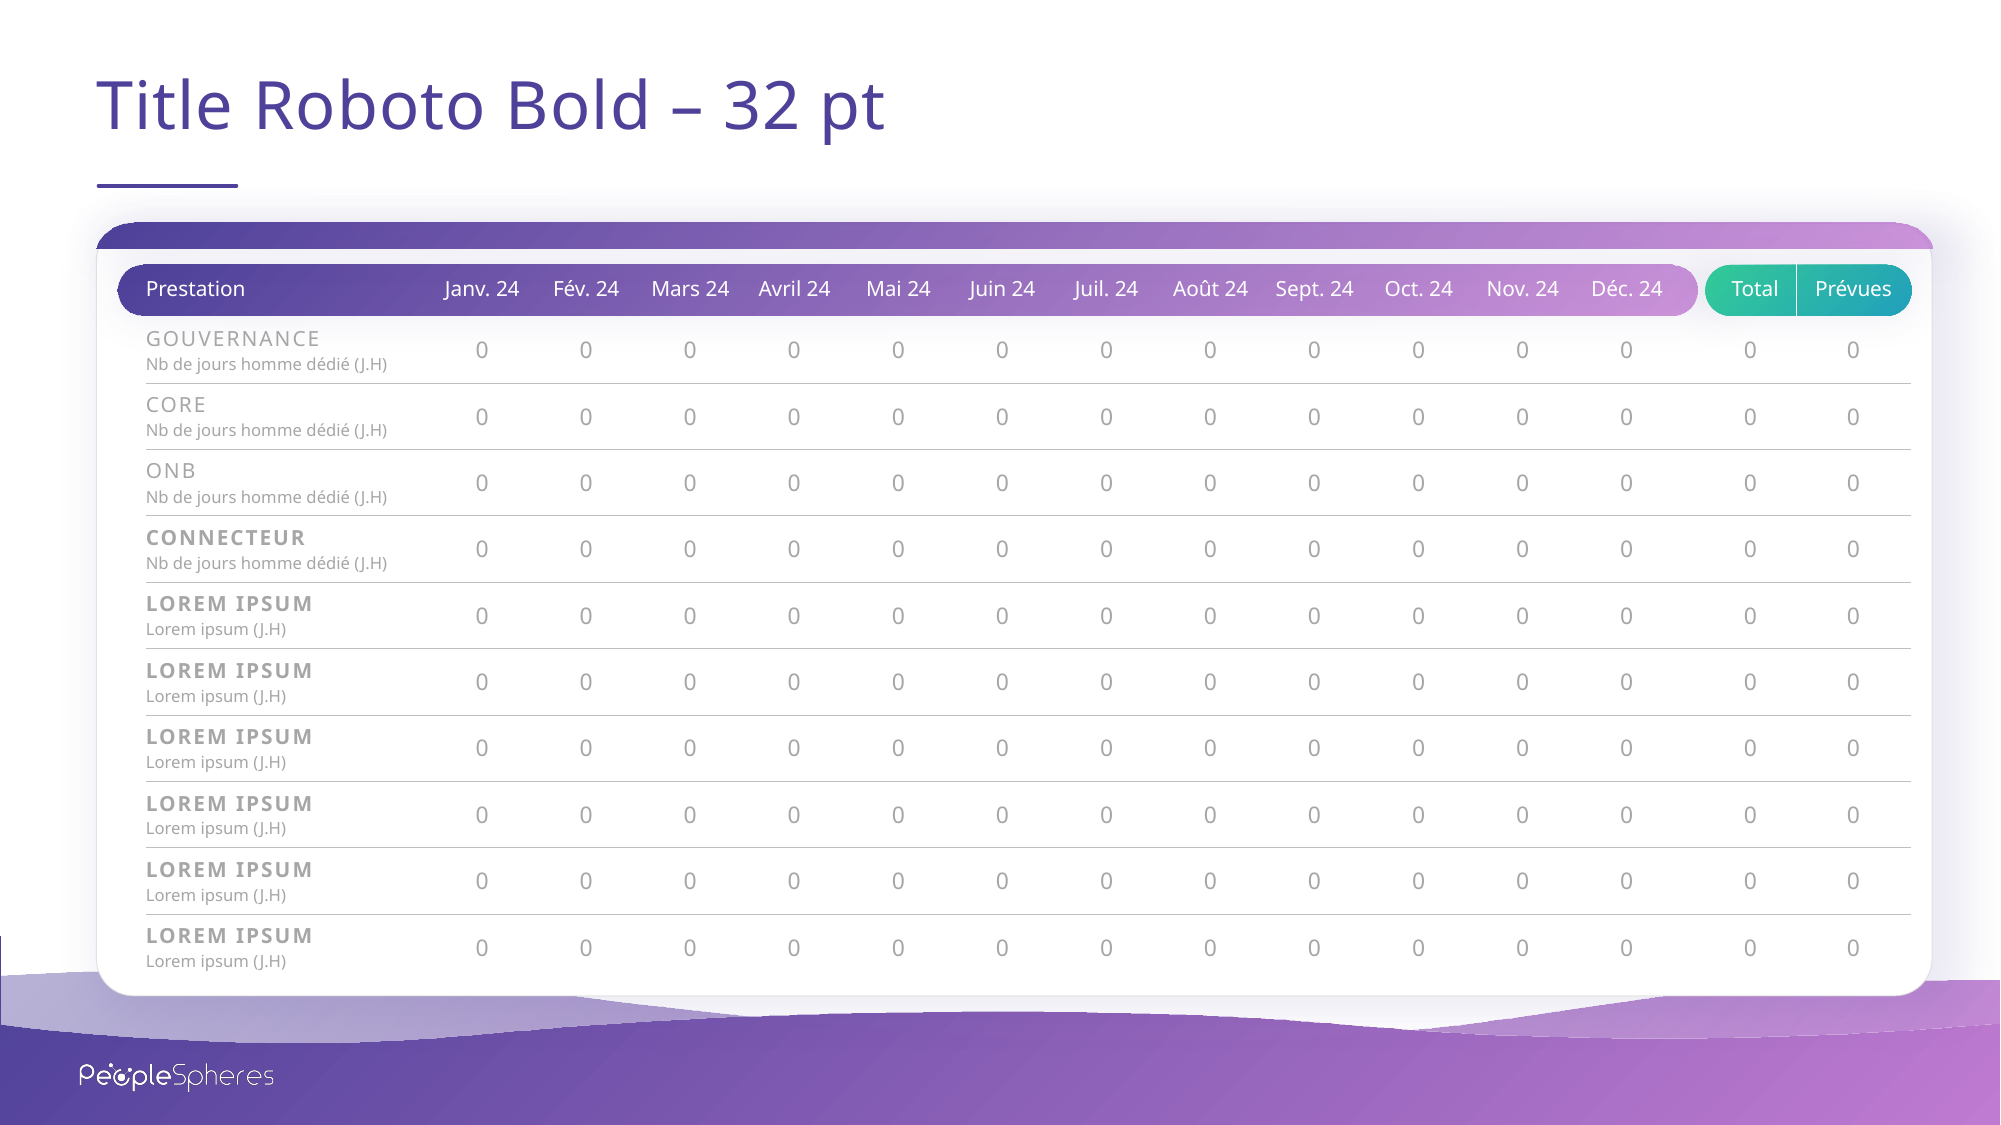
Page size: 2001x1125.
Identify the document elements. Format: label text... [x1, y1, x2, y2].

text_box [117, 264, 146, 316]
table_cell 0 [950, 915, 1054, 980]
table_cell 0 [1054, 516, 1159, 582]
table_cell 0 [1575, 516, 1679, 582]
table_cell 0 [1367, 782, 1471, 847]
table_cell 0 [1054, 649, 1159, 715]
table_cell 0 [1471, 782, 1575, 847]
table_cell 0 [742, 782, 846, 847]
table_cell 0 [534, 450, 638, 515]
table_cell 0 [950, 649, 1054, 715]
table_cell 0 [1263, 450, 1367, 515]
table_cell 0 [1471, 583, 1575, 648]
table_cell 0 [846, 384, 950, 449]
table_cell 0 [1263, 716, 1367, 781]
table_cell 0 [1263, 649, 1367, 715]
table_cell 0 [950, 848, 1054, 914]
table_cell CORE Nb de jours homme dédié (J.H) [146, 384, 430, 449]
table_cell CONNECTEUR Nb de jours homme dédié (J.H) [146, 516, 430, 582]
table_cell 0 [638, 649, 742, 715]
table_header Avril 24 [742, 260, 846, 316]
table_cell 0 [1679, 716, 1796, 781]
table_cell 0 [1471, 516, 1575, 582]
table_cell 0 [1679, 384, 1796, 449]
table_header Janv. 24 [430, 260, 534, 316]
table_cell 0 [638, 384, 742, 449]
table_cell 0 [1471, 450, 1575, 515]
table_cell 0 [742, 316, 846, 383]
table_cell 0 [1575, 848, 1679, 914]
table_cell 0 [1159, 649, 1263, 715]
table_cell 0 [1679, 583, 1796, 648]
table_cell 0 [1263, 782, 1367, 847]
table_cell 0 [430, 716, 534, 781]
table_cell 0 [846, 583, 950, 648]
table_cell 0 [950, 450, 1054, 515]
table_cell 0 [1575, 583, 1679, 648]
table_cell 0 [534, 716, 638, 781]
table_cell 0 [742, 848, 846, 914]
table_cell 0 [430, 583, 534, 648]
table_cell 0 [1367, 450, 1471, 515]
table_cell 0 [1054, 848, 1159, 914]
table_cell 0 [1159, 384, 1263, 449]
table_cell 0 [1159, 450, 1263, 515]
table_header Août 24 [1159, 260, 1263, 316]
table_cell 0 [430, 848, 534, 914]
table_header Déc. 24 [1575, 260, 1679, 316]
table_cell 0 [638, 583, 742, 648]
table_cell 0 [846, 848, 950, 914]
table_cell 0 [1263, 848, 1367, 914]
table_cell 0 [1796, 915, 1911, 980]
table_cell 0 [1679, 649, 1796, 715]
table_cell 0 [1471, 915, 1575, 980]
table_cell 0 [950, 782, 1054, 847]
table_header Nov. 24 [1471, 260, 1575, 316]
picture [79, 1063, 274, 1093]
table_cell 0 [1054, 915, 1159, 980]
table_cell 0 [1796, 516, 1911, 582]
table_header Mars 24 [638, 260, 742, 316]
table_cell 0 [534, 848, 638, 914]
table_cell 0 [846, 316, 950, 383]
text_box [96, 249, 1933, 996]
table_cell 0 [846, 450, 950, 515]
table_header Prestation [146, 260, 430, 316]
table_cell 0 [638, 516, 742, 582]
table_header Mai 24 [846, 260, 950, 316]
table_cell 0 [1796, 450, 1911, 515]
table_cell 0 [1575, 716, 1679, 781]
table_cell 0 [1159, 316, 1263, 383]
table_cell 0 [638, 848, 742, 914]
table_cell 0 [1159, 516, 1263, 582]
table_cell 0 [430, 915, 534, 980]
table_cell 0 [534, 384, 638, 449]
table_cell LOREM IPSUM Lorem ipsum (J.H) [146, 716, 430, 781]
table_cell 0 [638, 915, 742, 980]
table_cell 0 [1575, 450, 1679, 515]
table_cell 0 [1159, 848, 1263, 914]
table_cell 0 [1575, 782, 1679, 847]
table_cell 0 [1471, 649, 1575, 715]
table_cell 0 [1679, 316, 1796, 383]
table_cell 0 [1367, 848, 1471, 914]
table_cell 0 [1159, 915, 1263, 980]
table_cell 0 [534, 516, 638, 582]
title Title Roboto Bold – 32 pt [96, 71, 1259, 157]
table_cell 0 [1796, 716, 1911, 781]
table_cell 0 [1054, 384, 1159, 449]
table_cell LOREM IPSUM Lorem ipsum (J.H) [146, 915, 430, 980]
table_header Fév. 24 [534, 260, 638, 316]
table_cell 0 [638, 450, 742, 515]
table_cell 0 [950, 716, 1054, 781]
table_cell 0 [1679, 848, 1796, 914]
table_cell 0 [742, 915, 846, 980]
table_cell 0 [534, 316, 638, 383]
table_cell 0 [742, 384, 846, 449]
table_cell 0 [638, 316, 742, 383]
table_cell 0 [430, 384, 534, 449]
table_cell 0 [1679, 915, 1796, 980]
table_cell 0 [1575, 915, 1679, 980]
table_header Juil. 24 [1054, 260, 1159, 316]
table_cell 0 [950, 384, 1054, 449]
table_cell 0 [1575, 649, 1679, 715]
table_cell 0 [1796, 848, 1911, 914]
table_cell 0 [1575, 384, 1679, 449]
table_cell 0 [1471, 716, 1575, 781]
table_cell 0 [1367, 516, 1471, 582]
table_cell 0 [534, 649, 638, 715]
table_cell 0 [1796, 583, 1911, 648]
table_cell 0 [1575, 316, 1679, 383]
table_cell 0 [1471, 384, 1575, 449]
table_cell 0 [1054, 716, 1159, 781]
table_cell 0 [1159, 583, 1263, 648]
table_cell 0 [1159, 716, 1263, 781]
table_cell 0 [742, 583, 846, 648]
table_cell 0 [950, 316, 1054, 383]
table_header Prévues [1797, 260, 1911, 316]
table_header Total [1679, 260, 1796, 316]
table_cell 0 [638, 782, 742, 847]
table_cell 0 [534, 915, 638, 980]
table_cell 0 [1054, 782, 1159, 847]
table_cell 0 [1796, 782, 1911, 847]
table_cell 0 [1367, 716, 1471, 781]
table_cell 0 [846, 716, 950, 781]
table_cell 0 [430, 450, 534, 515]
table_cell 0 [1263, 316, 1367, 383]
table_cell 0 [950, 516, 1054, 582]
table_cell 0 [846, 782, 950, 847]
table_cell 0 [1263, 583, 1367, 648]
table_cell 0 [430, 516, 534, 582]
table_cell LOREM IPSUM Lorem ipsum (J.H) [146, 649, 430, 715]
table_cell 0 [1796, 316, 1911, 383]
table_cell 0 [1367, 915, 1471, 980]
table_cell 0 [742, 450, 846, 515]
table_cell 0 [742, 716, 846, 781]
table_cell 0 [742, 649, 846, 715]
table_cell 0 [1159, 782, 1263, 847]
table_cell 0 [1679, 782, 1796, 847]
table_cell 0 [430, 649, 534, 715]
table_cell GOUVERNANCE Nb de jours homme dédié (J.H) [146, 316, 430, 383]
table_cell 0 [1263, 384, 1367, 449]
table_cell 0 [846, 915, 950, 980]
table_cell 0 [1679, 450, 1796, 515]
table_cell 0 [1796, 649, 1911, 715]
table_cell LOREM IPSUM Lorem ipsum (J.H) [146, 583, 430, 648]
table_cell 0 [1367, 316, 1471, 383]
table_cell 0 [1054, 450, 1159, 515]
table_cell 0 [950, 583, 1054, 648]
text_box [96, 223, 1933, 249]
table_cell 0 [1263, 516, 1367, 582]
table_cell 0 [430, 782, 534, 847]
table_cell 0 [1471, 848, 1575, 914]
table_cell 0 [846, 649, 950, 715]
table_cell 0 [430, 316, 534, 383]
table_header Oct. 24 [1367, 260, 1471, 316]
table_cell LOREM IPSUM Lorem ipsum (J.H) [146, 848, 430, 914]
table_cell 0 [1367, 384, 1471, 449]
table_cell 0 [1263, 915, 1367, 980]
table_cell 0 [1471, 316, 1575, 383]
table_cell 0 [742, 516, 846, 582]
table_cell 0 [1054, 583, 1159, 648]
table_header Sept. 24 [1263, 260, 1367, 316]
table_cell LOREM IPSUM Lorem ipsum (J.H) [146, 782, 430, 847]
table_cell 0 [1054, 316, 1159, 383]
table_header Juin 24 [950, 260, 1054, 316]
table_cell 0 [1679, 516, 1796, 582]
table_cell 0 [638, 716, 742, 781]
table_cell 0 [534, 583, 638, 648]
table_cell 0 [1367, 649, 1471, 715]
table_cell 0 [534, 782, 638, 847]
table_cell 0 [846, 516, 950, 582]
table_cell 0 [1796, 384, 1911, 449]
table_cell 0 [1367, 583, 1471, 648]
table_cell ONB Nb de jours homme dédié (J.H) [146, 450, 430, 515]
